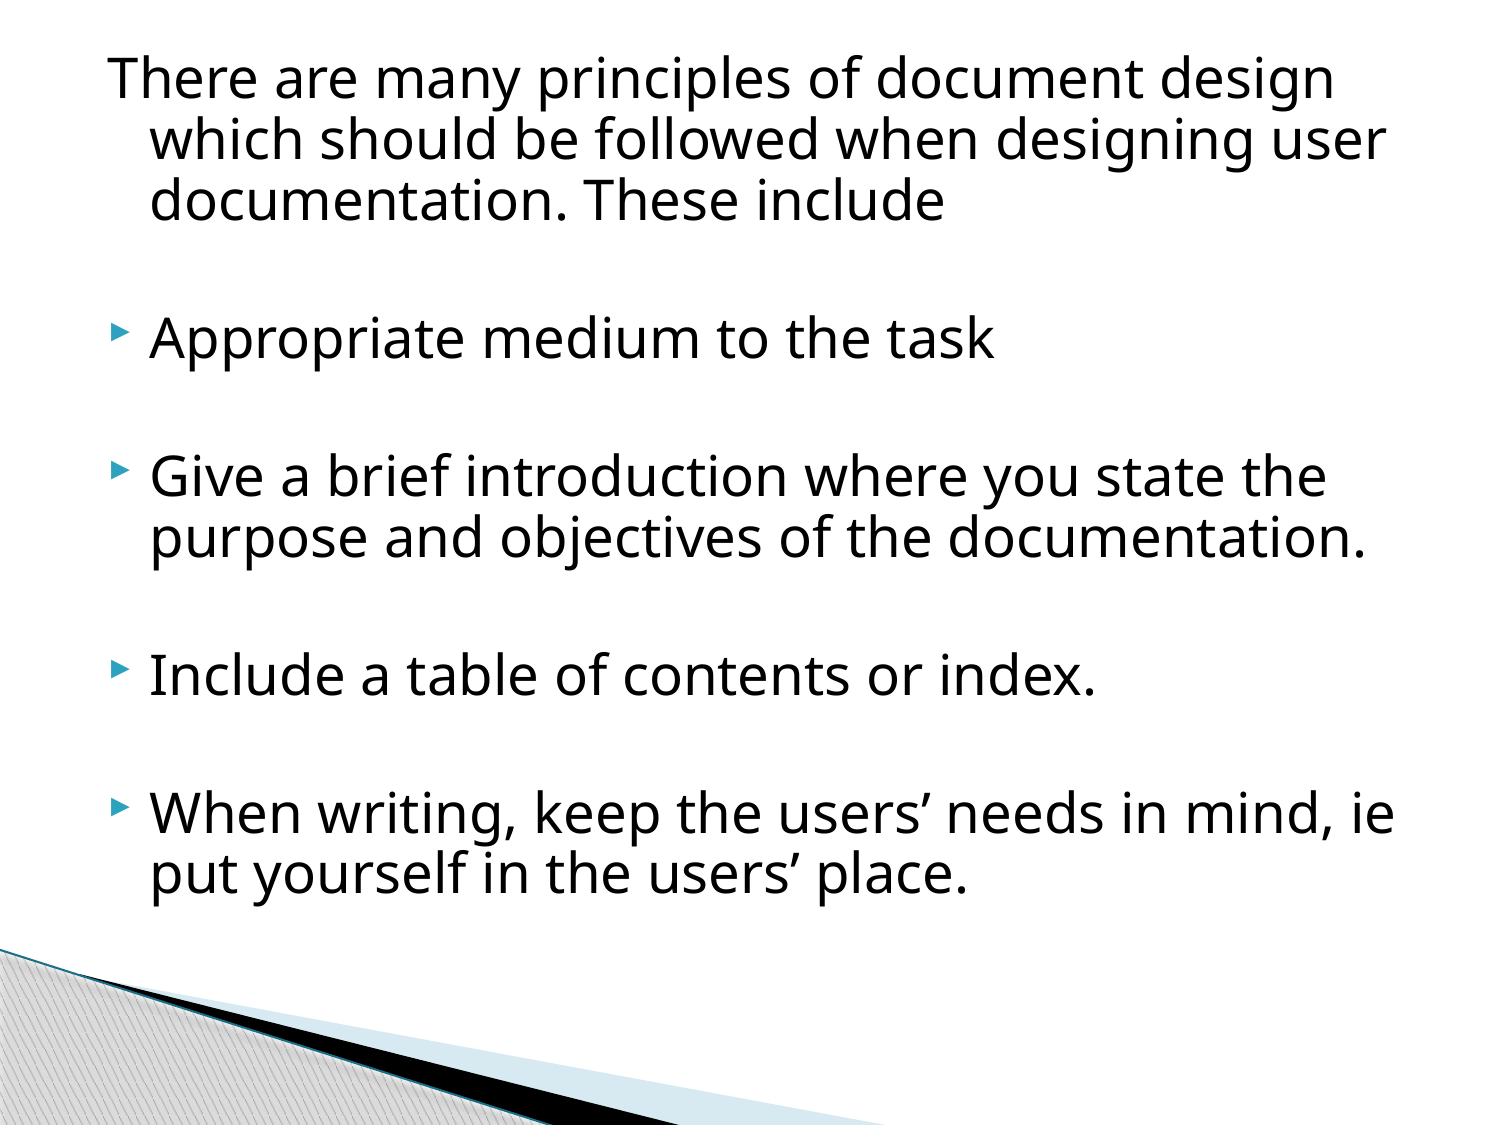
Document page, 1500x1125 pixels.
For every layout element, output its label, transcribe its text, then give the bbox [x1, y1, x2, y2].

list There are many principles of document design which should be followed when designing user documentation. These include Appropriate medium to the task Give a brief introduction where you state the purpose and objectives of the documentation. Include a table of contents or index. When writing, keep the users’ needs in mind, ie put yourself in the users’ place. [74, 42, 1426, 986]
